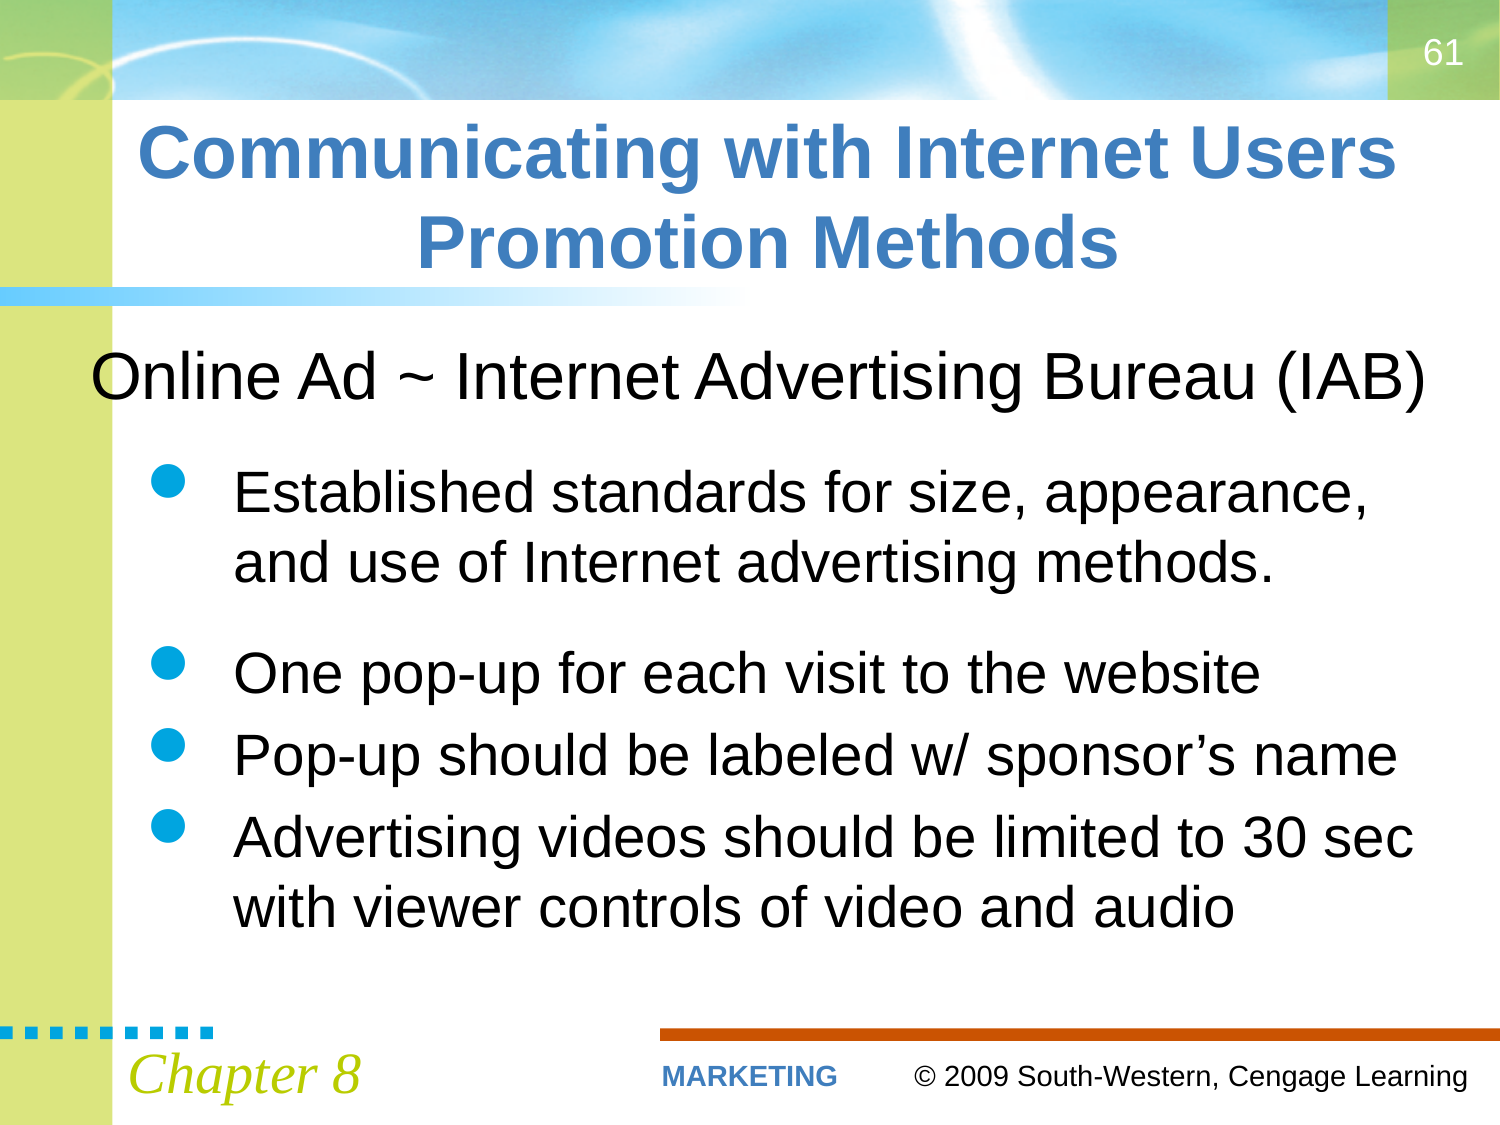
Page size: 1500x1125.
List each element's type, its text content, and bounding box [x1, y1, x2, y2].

footer Chapter 8 [112, 1012, 638, 1113]
slide_number 61 [1387, 0, 1500, 101]
title Communicating with Internet Users Promotion Methods [112, 99, 1426, 288]
list Online Ad ~ Internet Advertising Bureau (IAB) Established standards for size, appearance, and use of Internet advertising methods. One pop-up for each visit to the website Pop-up should be labeled w/ sponsor’s name Advertising videos should be limited to 30 sec with viewer controls of video and audio [74, 324, 1463, 1001]
